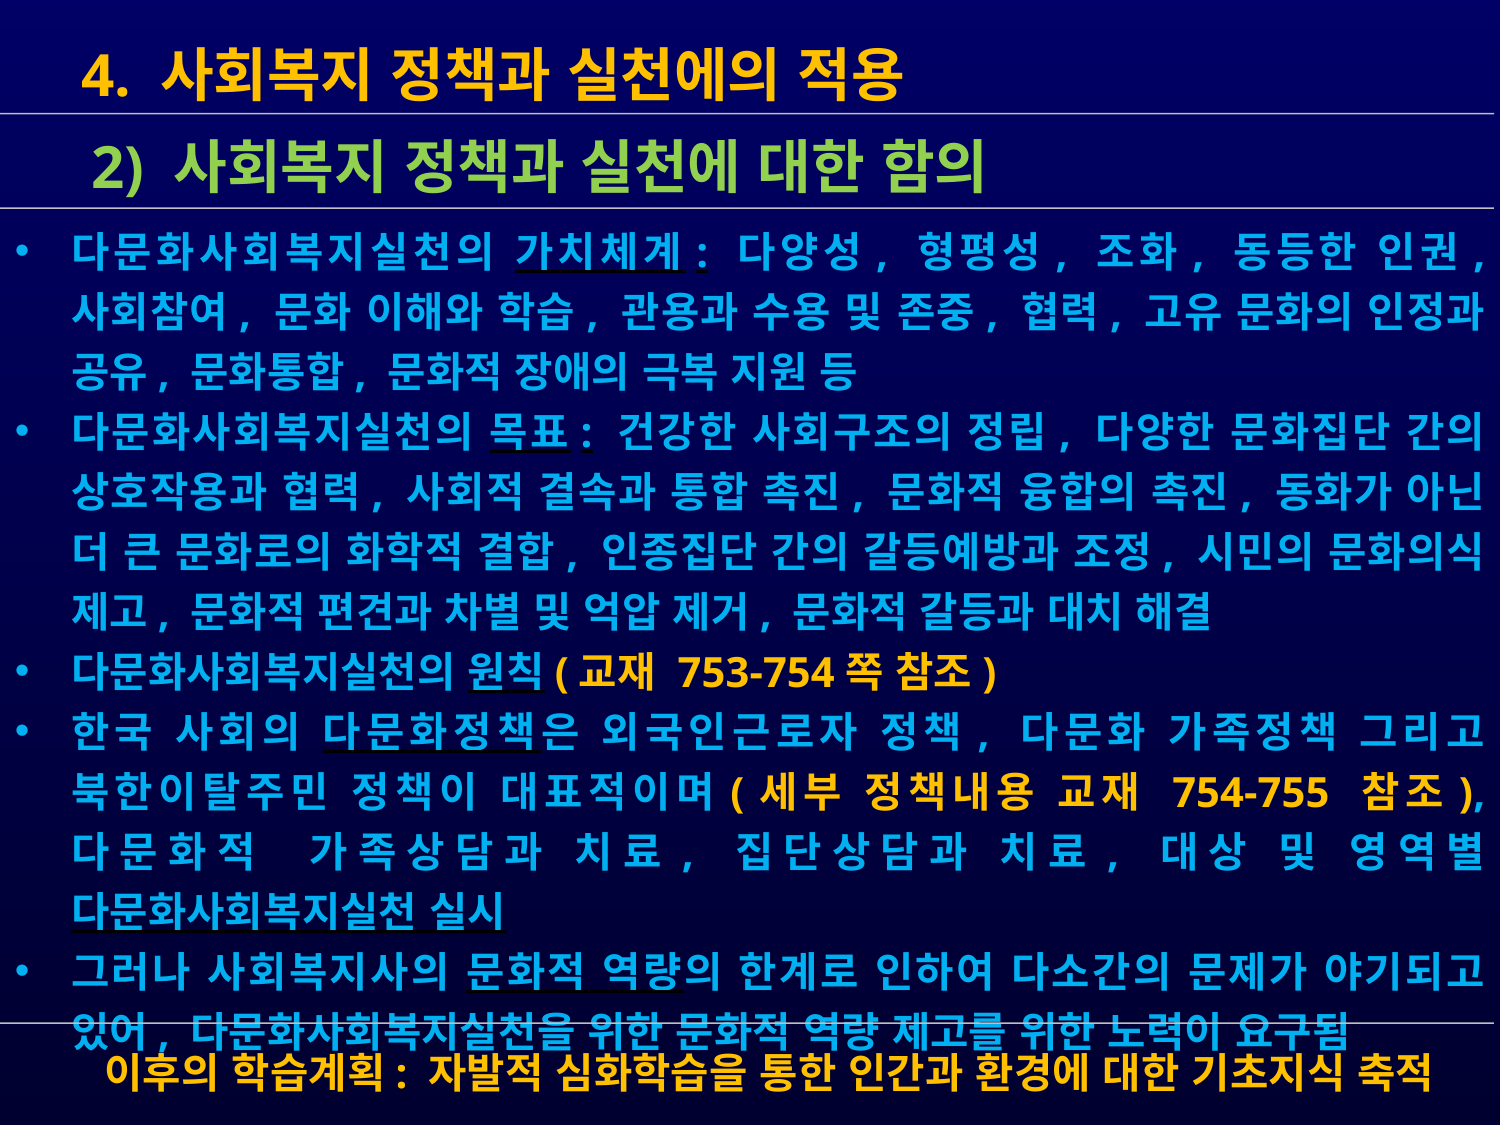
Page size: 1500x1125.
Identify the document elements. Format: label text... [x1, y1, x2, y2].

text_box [0, 30, 1500, 1004]
text_box 이후의 학습계획: 자발적 심화학습을 통한 인간과 환경에 대한 기초지식 축적 [5, 1023, 1500, 1108]
